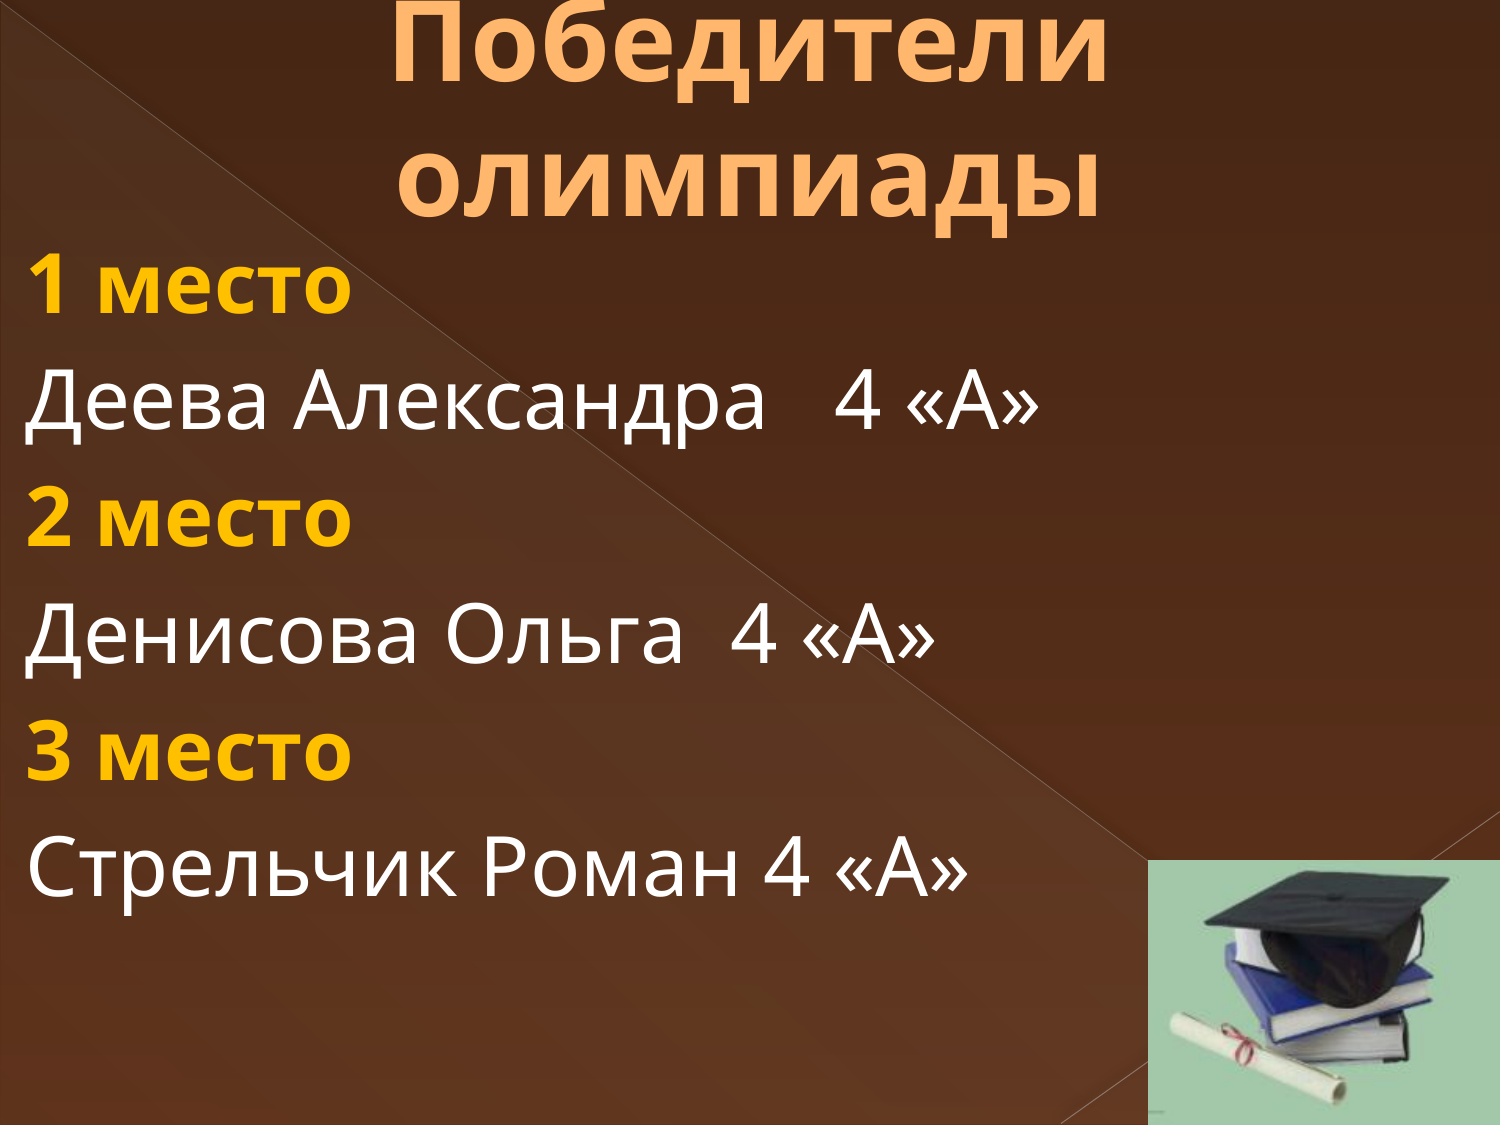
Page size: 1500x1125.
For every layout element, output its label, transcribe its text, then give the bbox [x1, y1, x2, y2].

list 1 место Деева Александра 4 «А» 2 место Денисова Ольга 4 «А» 3 место Стрельчик Роман 4 «А» [0, 222, 1412, 1125]
title Победители олимпиады [75, 43, 1425, 164]
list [1148, 859, 1500, 1125]
